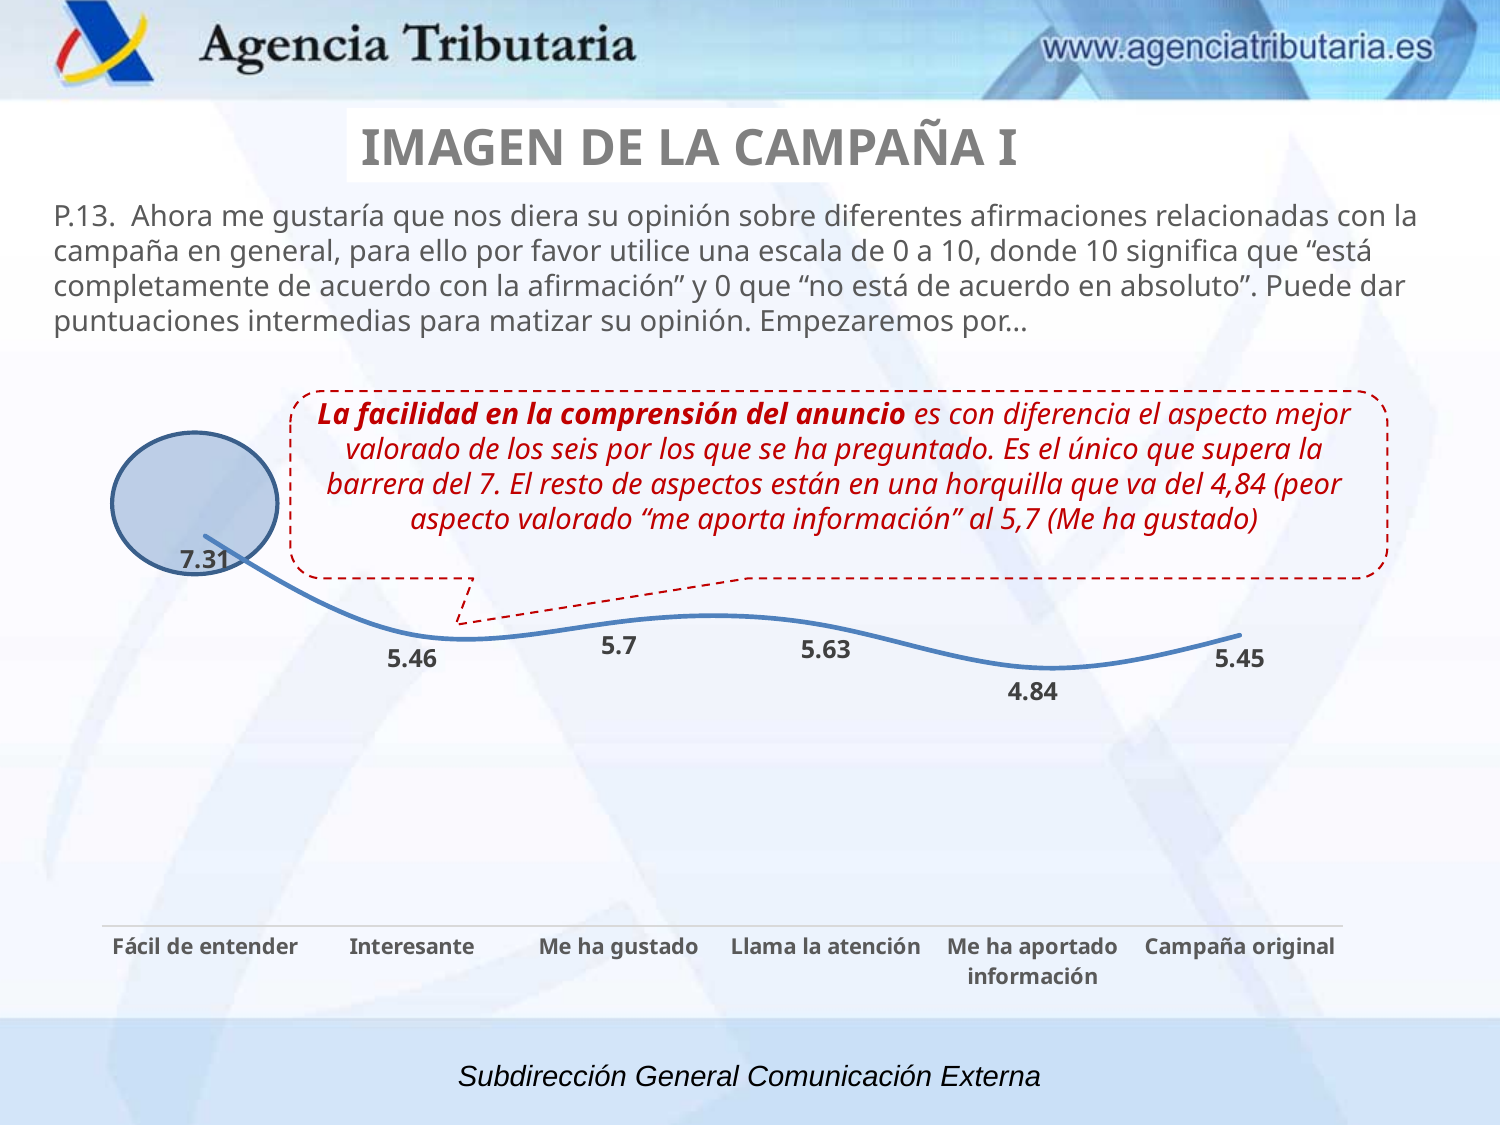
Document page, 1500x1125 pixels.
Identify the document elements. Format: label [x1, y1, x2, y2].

chart [76, 367, 1365, 1035]
picture [0, 0, 1500, 1125]
